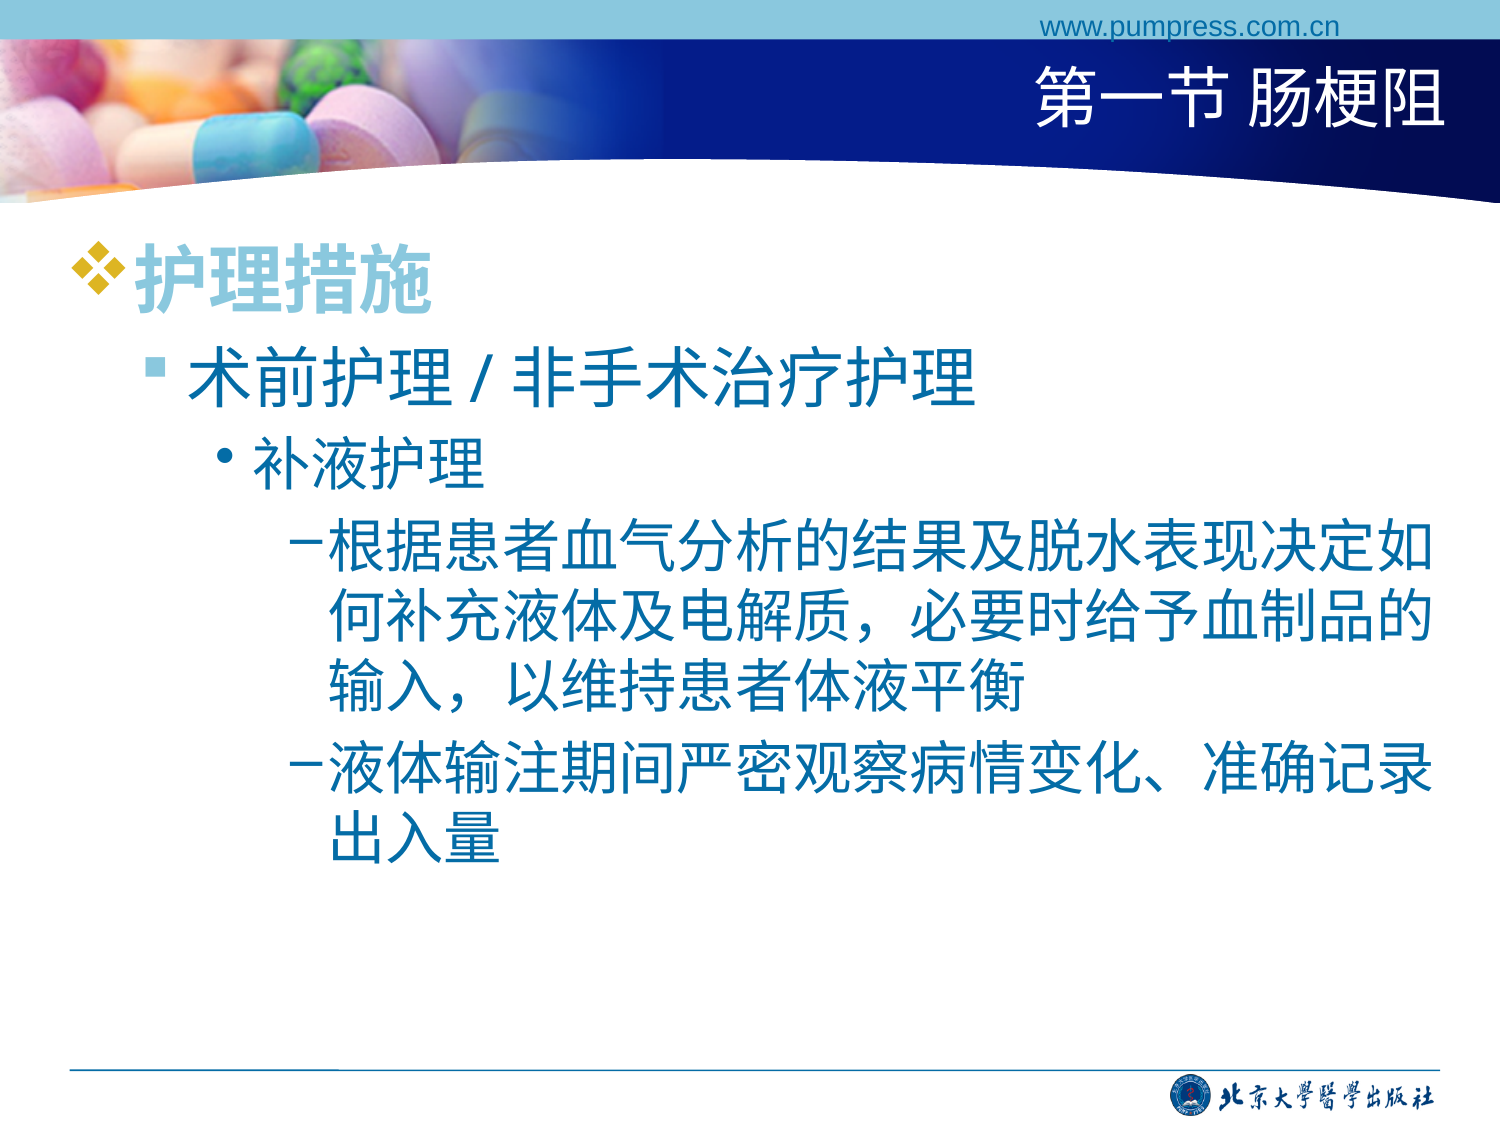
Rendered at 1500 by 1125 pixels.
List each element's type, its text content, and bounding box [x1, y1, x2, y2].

list 护理措施 术前护理/非手术治疗护理 补液护理 根据患者血气分析的结果及脱水表现决定如何补充液体及电解质，必要时给予血制品的输入，以维持患者体液平衡 液体输注期间严密观察病情变化、准确记录出入量 [49, 224, 1463, 1026]
picture [1170, 1074, 1436, 1118]
slide_number www.pumpress.com.cn [1025, 0, 1463, 38]
title 第一节 肠梗阻 [137, 49, 1463, 143]
picture [0, 40, 1500, 203]
